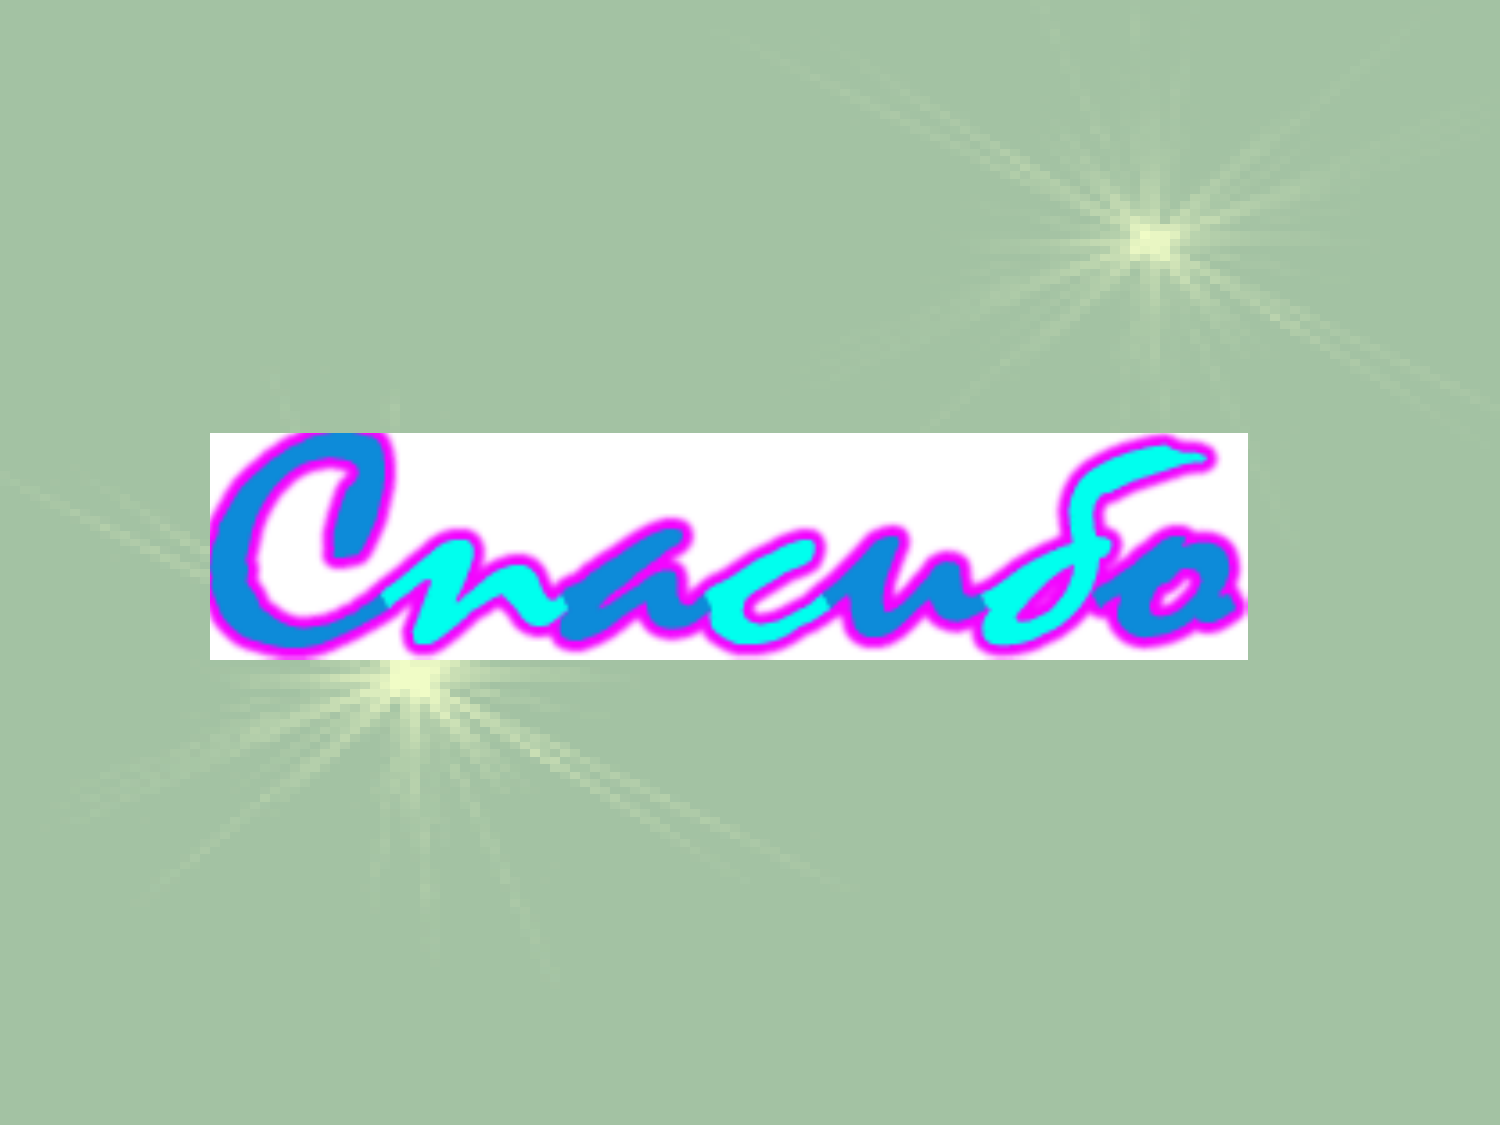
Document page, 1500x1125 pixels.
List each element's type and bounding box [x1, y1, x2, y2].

list [210, 433, 1248, 660]
picture [0, 0, 1500, 1125]
